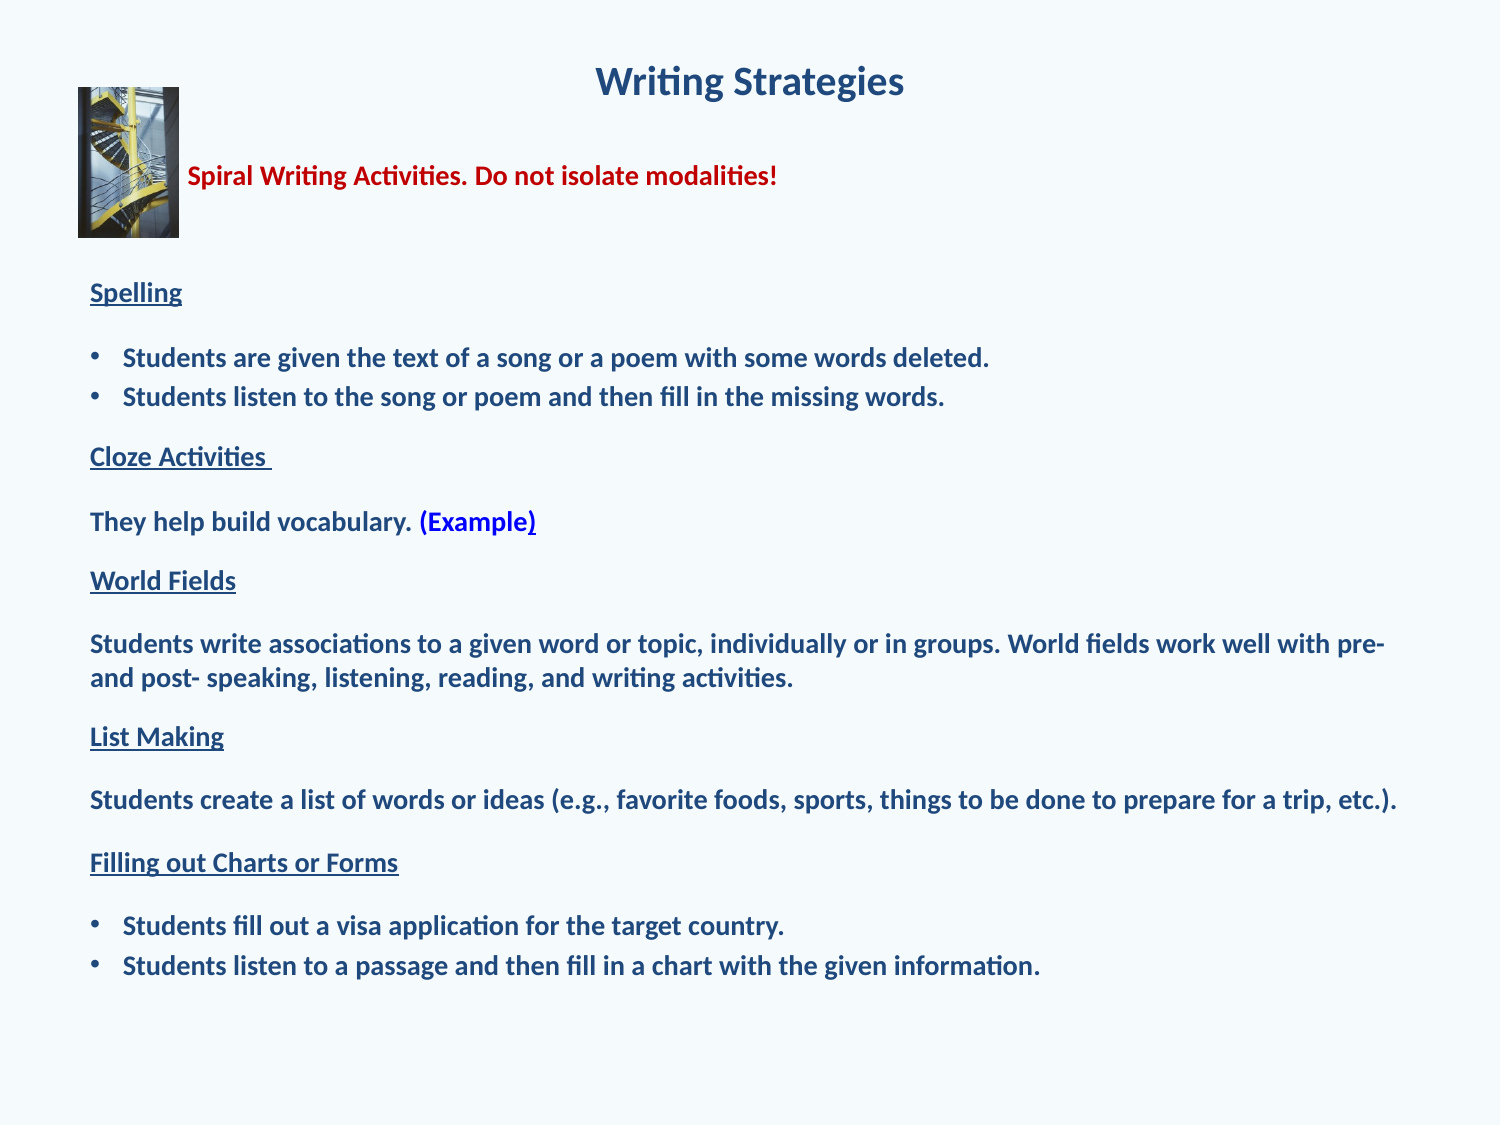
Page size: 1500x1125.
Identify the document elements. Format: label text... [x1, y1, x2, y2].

list Spiral Writing Activities. Do not isolate modalities! Spelling Students are given the text of a song or a poem with some words deleted. Students listen to the song or poem and then fill in the missing words. Cloze Activities They help build vocabulary. (Example) World Fields Students write associations to a given word or topic, individually or in groups. World fields work well with pre- and post- speaking, listening, reading, and writing activities. List Making Students create a list of words or ideas (e.g., favorite foods, sports, things to be done to prepare for a trip, etc.). Filling out Charts or Forms Students fill out a visa application for the target country. Students listen to a passage and then fill in a chart with the given information. [75, 149, 1425, 1025]
picture [78, 87, 180, 238]
title Writing Strategies [75, 45, 1425, 113]
